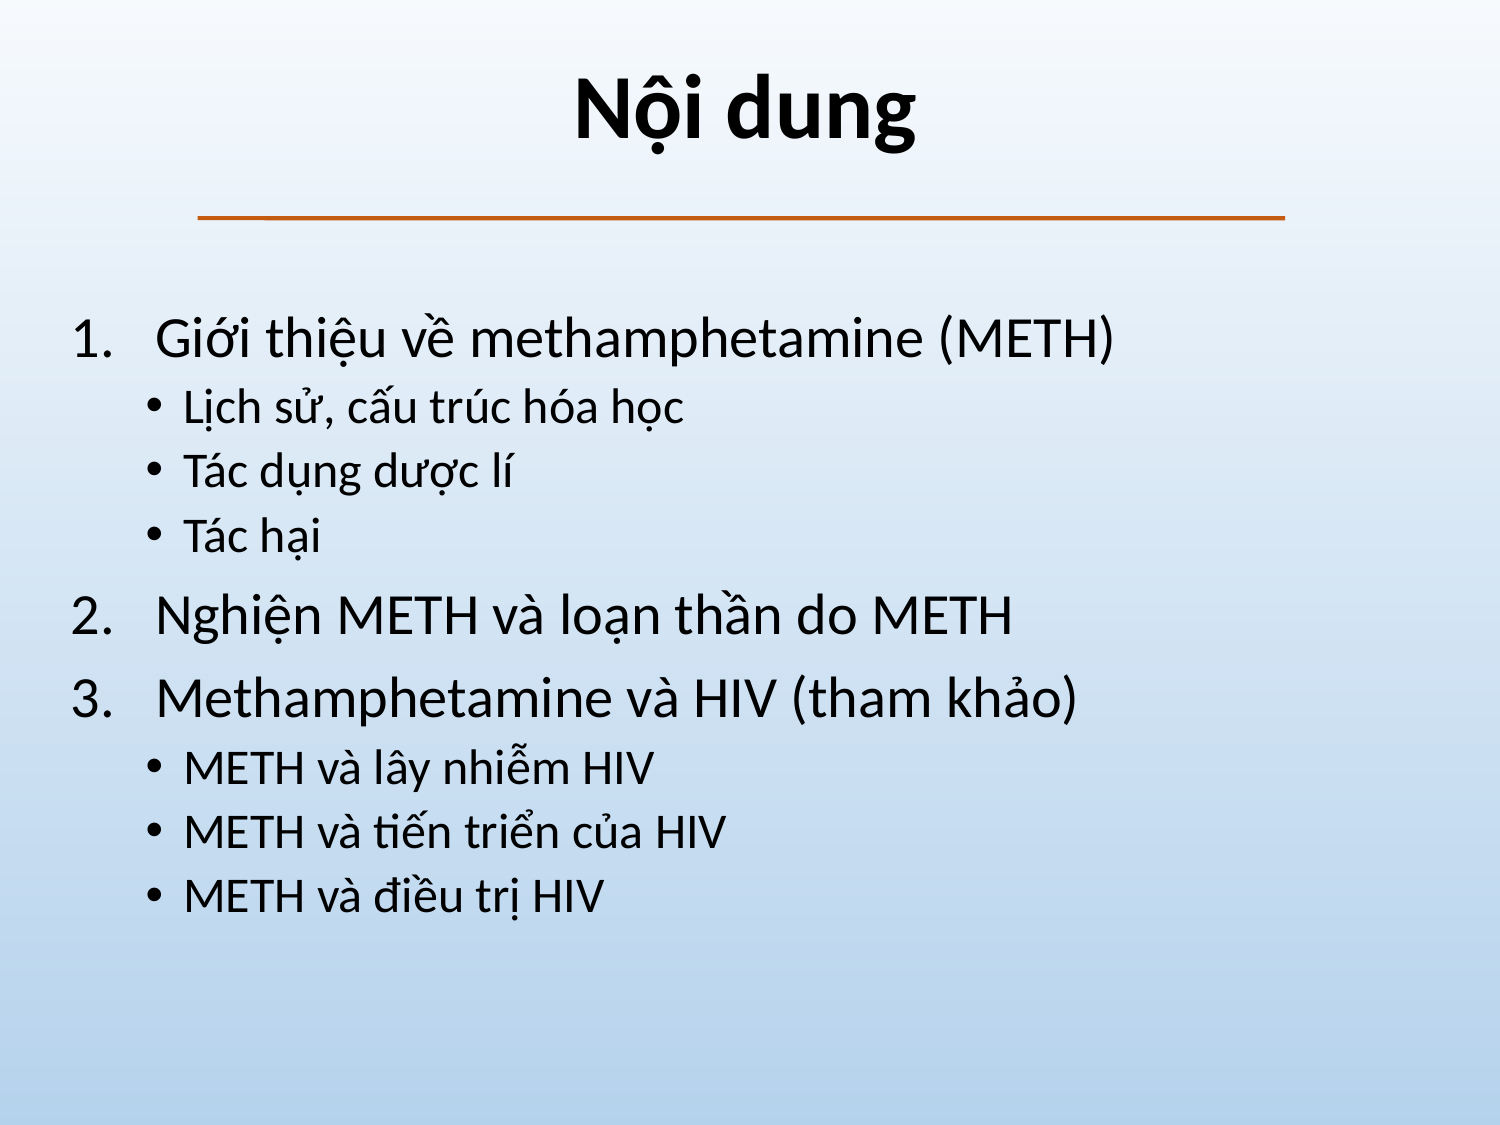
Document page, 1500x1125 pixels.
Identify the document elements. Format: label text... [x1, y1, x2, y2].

title Nội dung [55, 0, 1436, 219]
list Giới thiệu về methamphetamine (METH) Lịch sử, cấu trúc hóa học Tác dụng dược lí Tác hại Nghiện METH và loạn thần do METH Methamphetamine và HIV (tham khảo) METH và lây nhiễm HIV METH và tiến triển của HIV METH và điều trị HIV [55, 299, 1436, 1014]
